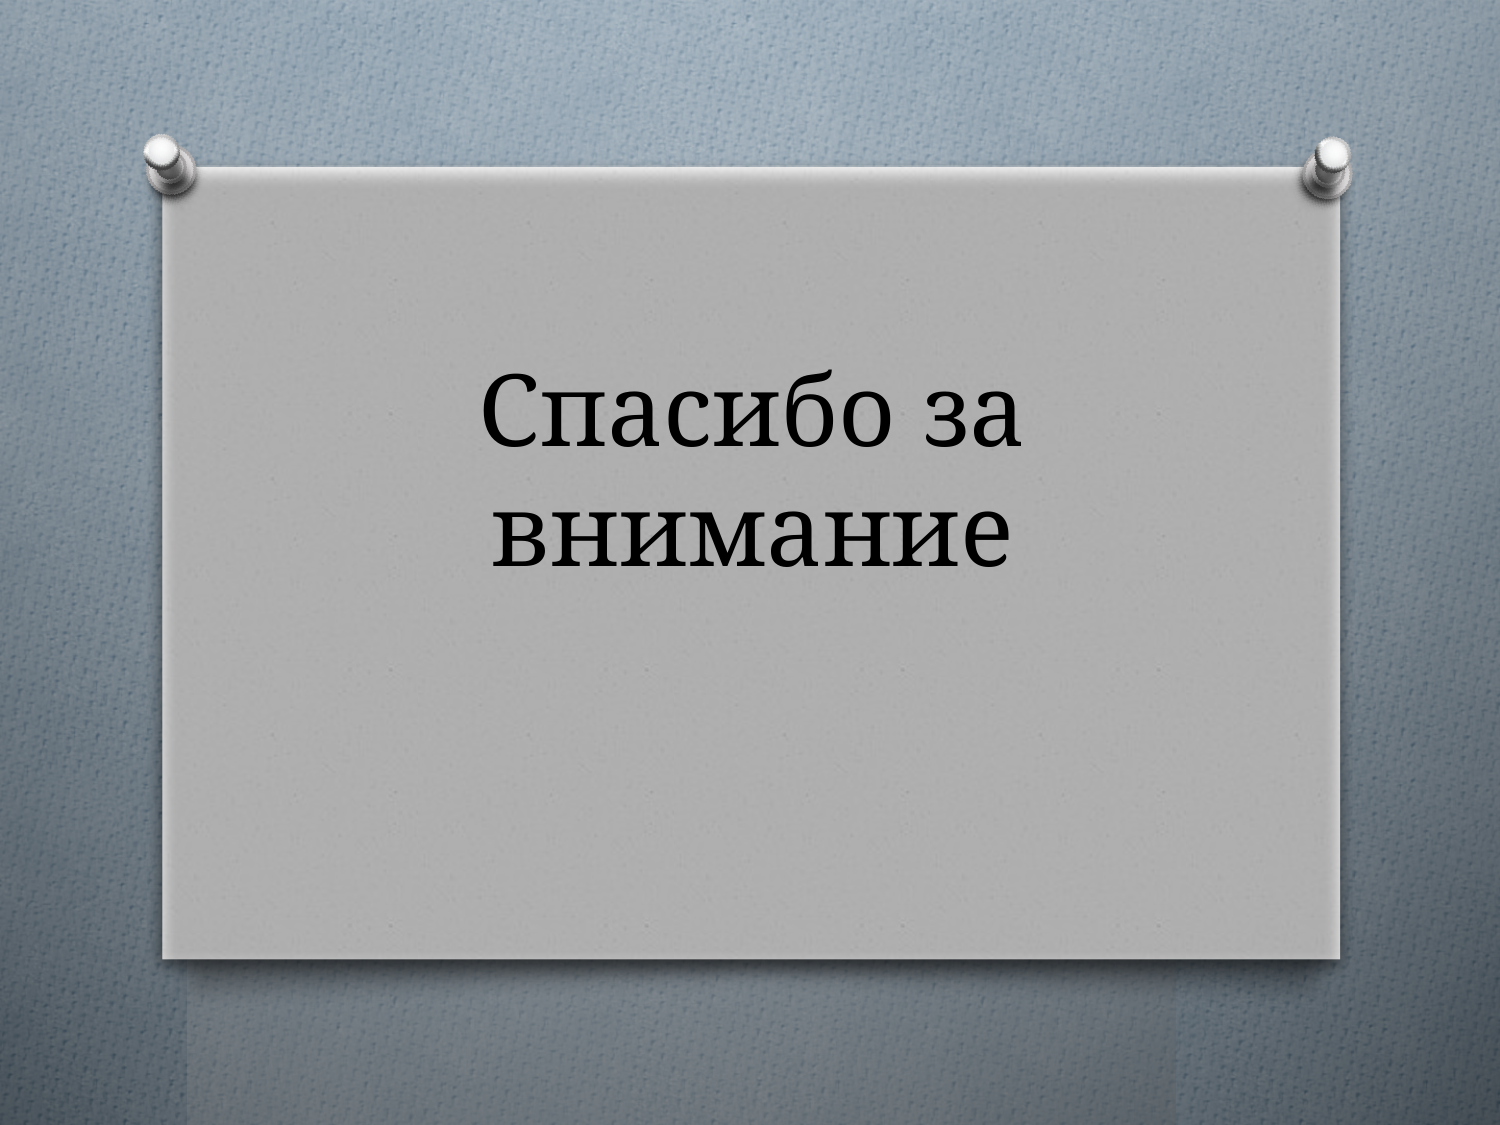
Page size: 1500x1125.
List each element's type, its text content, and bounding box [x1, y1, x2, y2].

picture [1274, 109, 1396, 230]
picture [112, 100, 235, 224]
title Спасибо за внимание [283, 294, 1223, 595]
